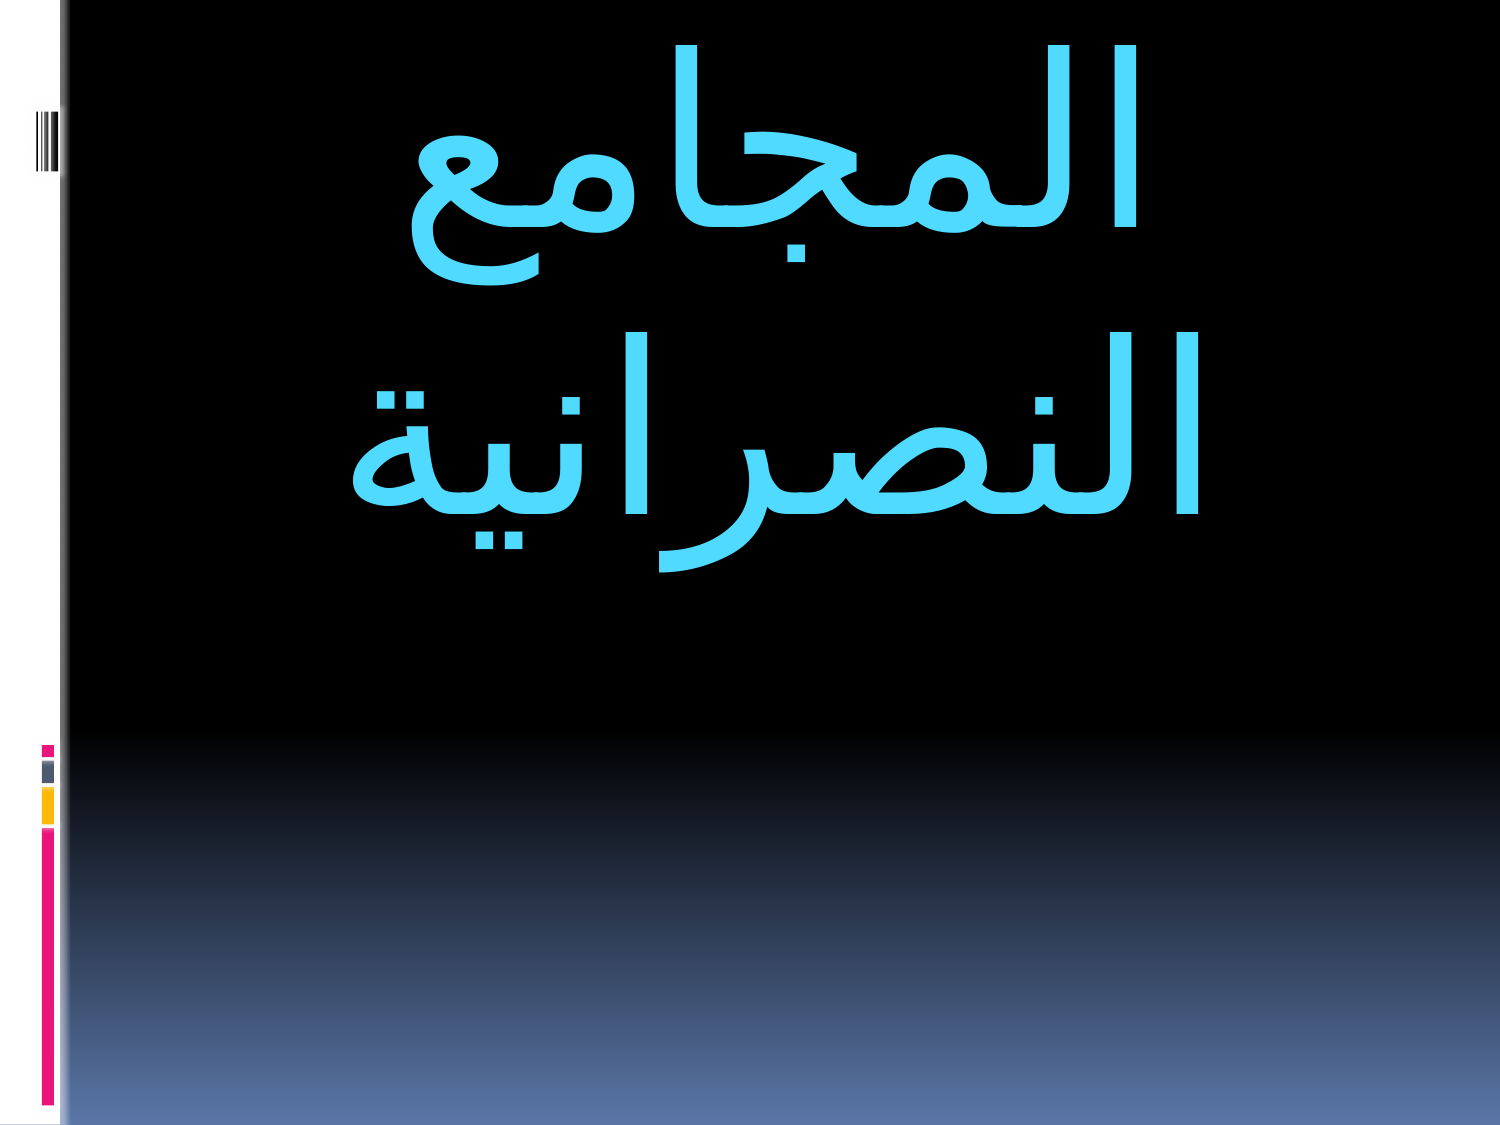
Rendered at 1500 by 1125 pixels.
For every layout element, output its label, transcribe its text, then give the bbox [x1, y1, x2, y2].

subtitle المجامع النصرانية [140, 210, 1416, 750]
